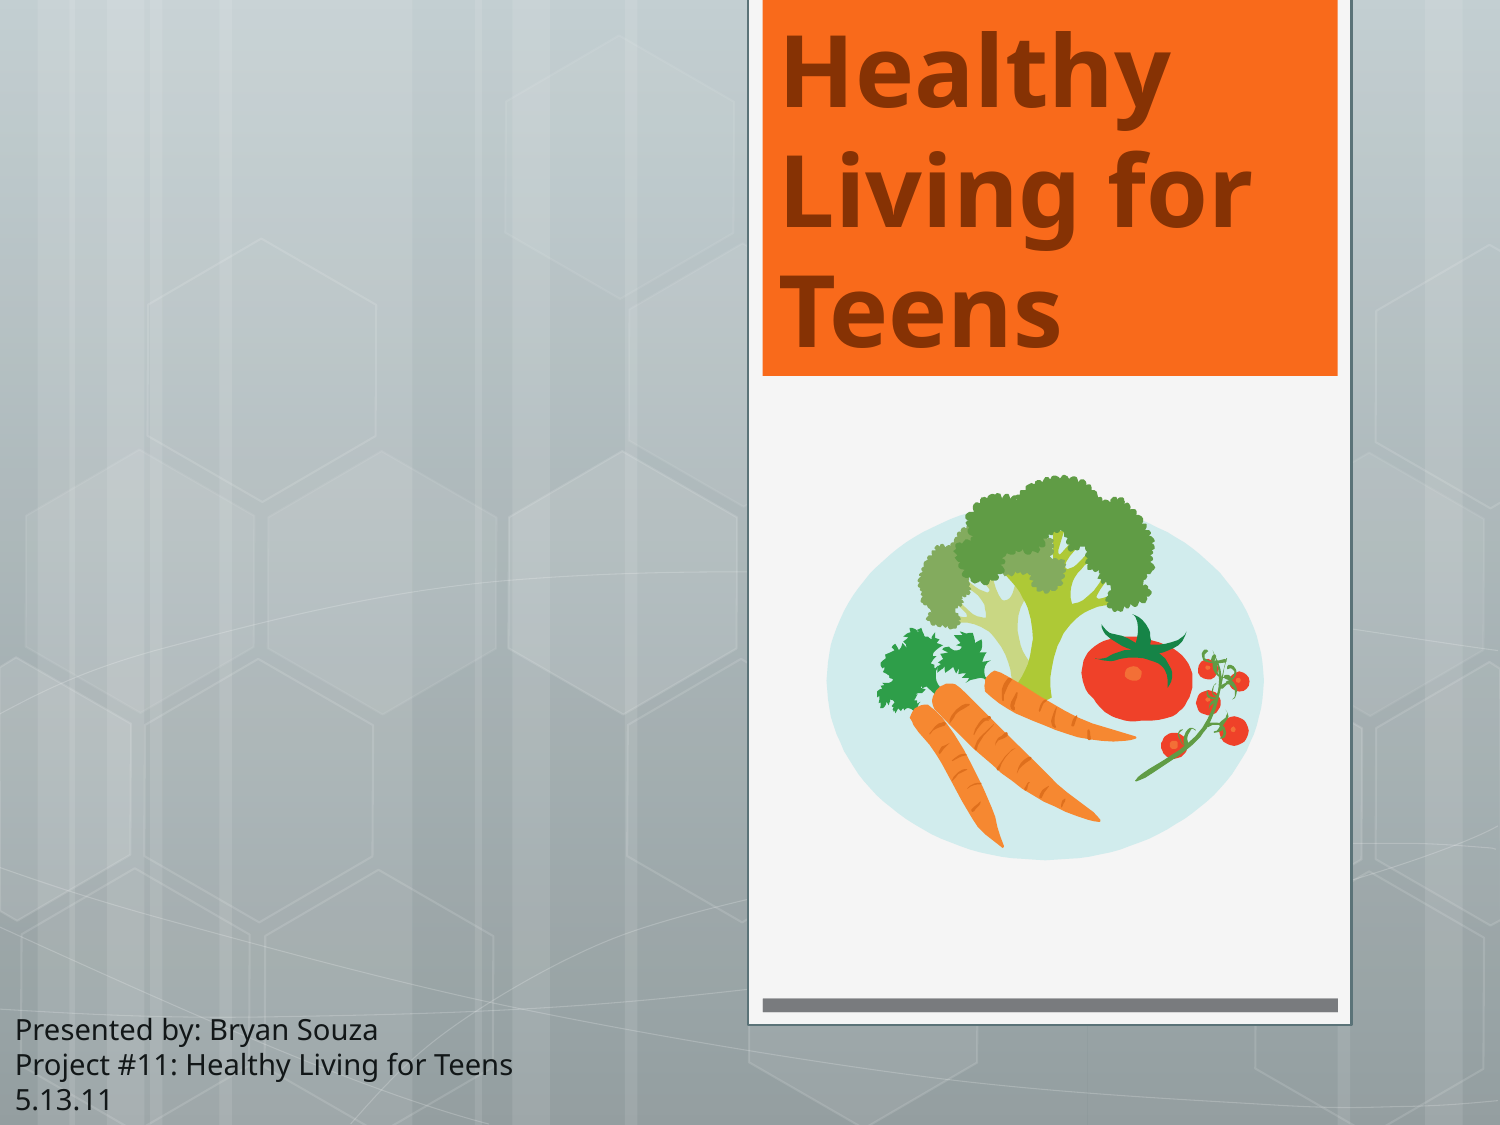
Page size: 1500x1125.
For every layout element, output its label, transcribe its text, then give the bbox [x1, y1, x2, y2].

picture [826, 474, 1265, 861]
text_box Healthy Living for Teens [763, 0, 1327, 375]
text_box Presented by: Bryan Souza Project #11: Healthy Living for Teens 5.13.11 [0, 1003, 600, 1124]
